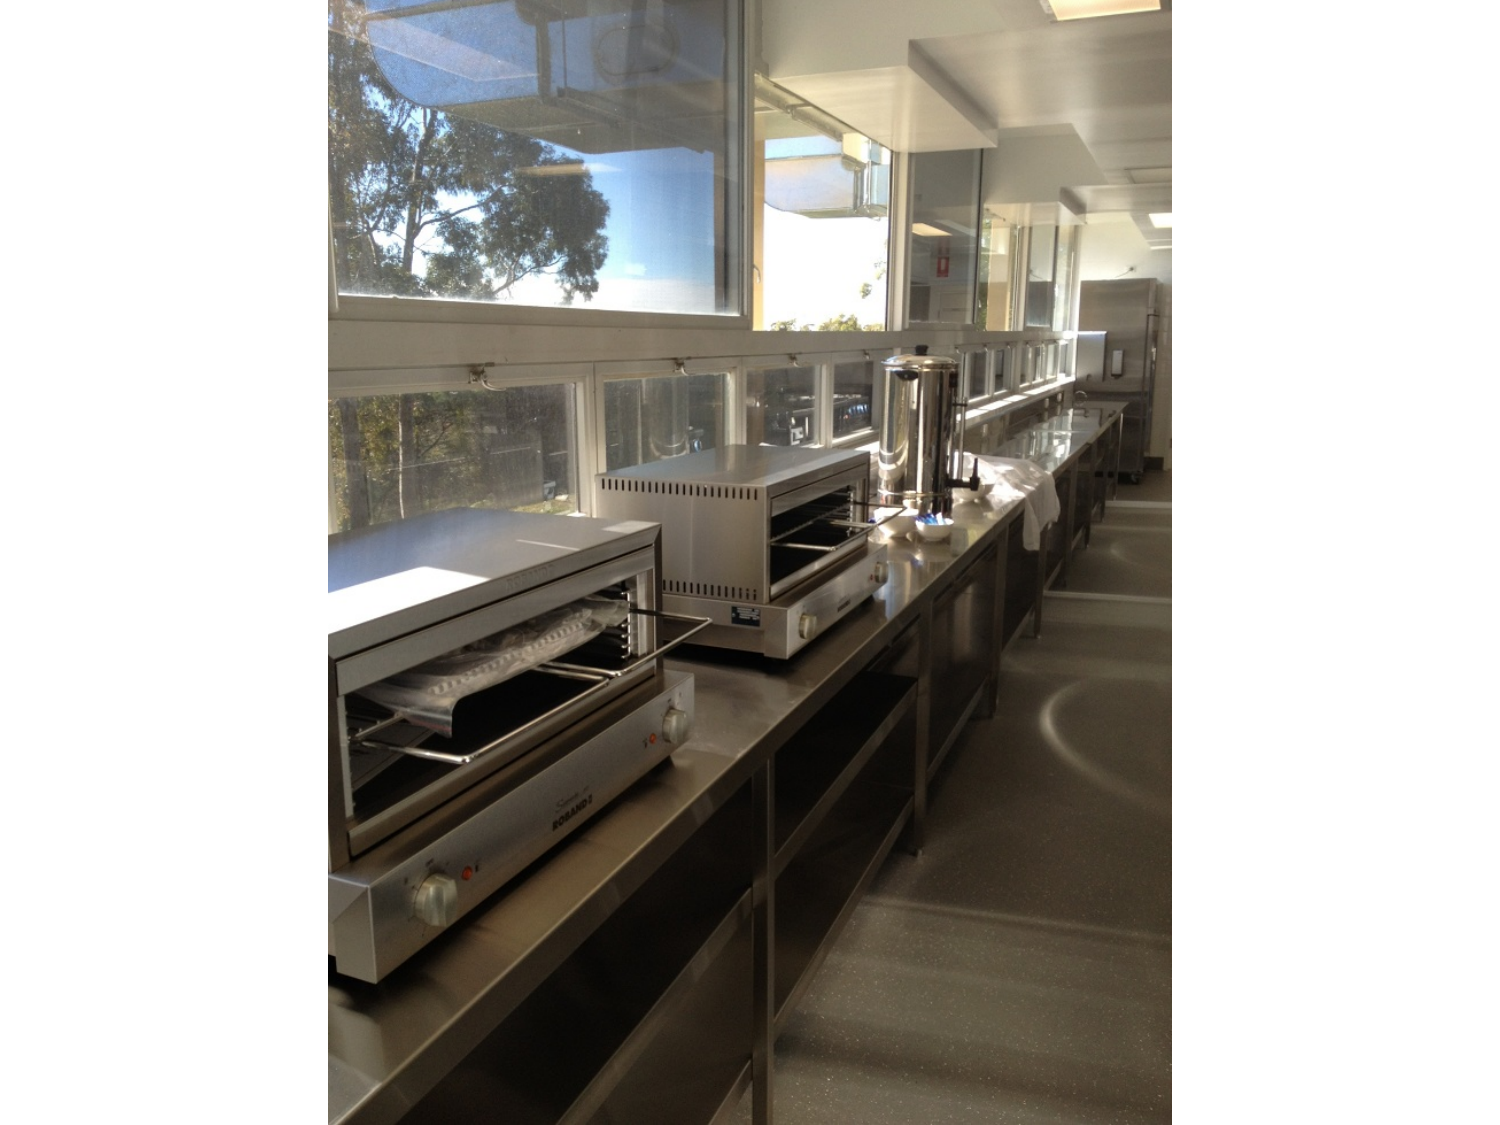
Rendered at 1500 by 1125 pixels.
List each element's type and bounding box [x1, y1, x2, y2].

picture [327, 0, 1173, 1125]
